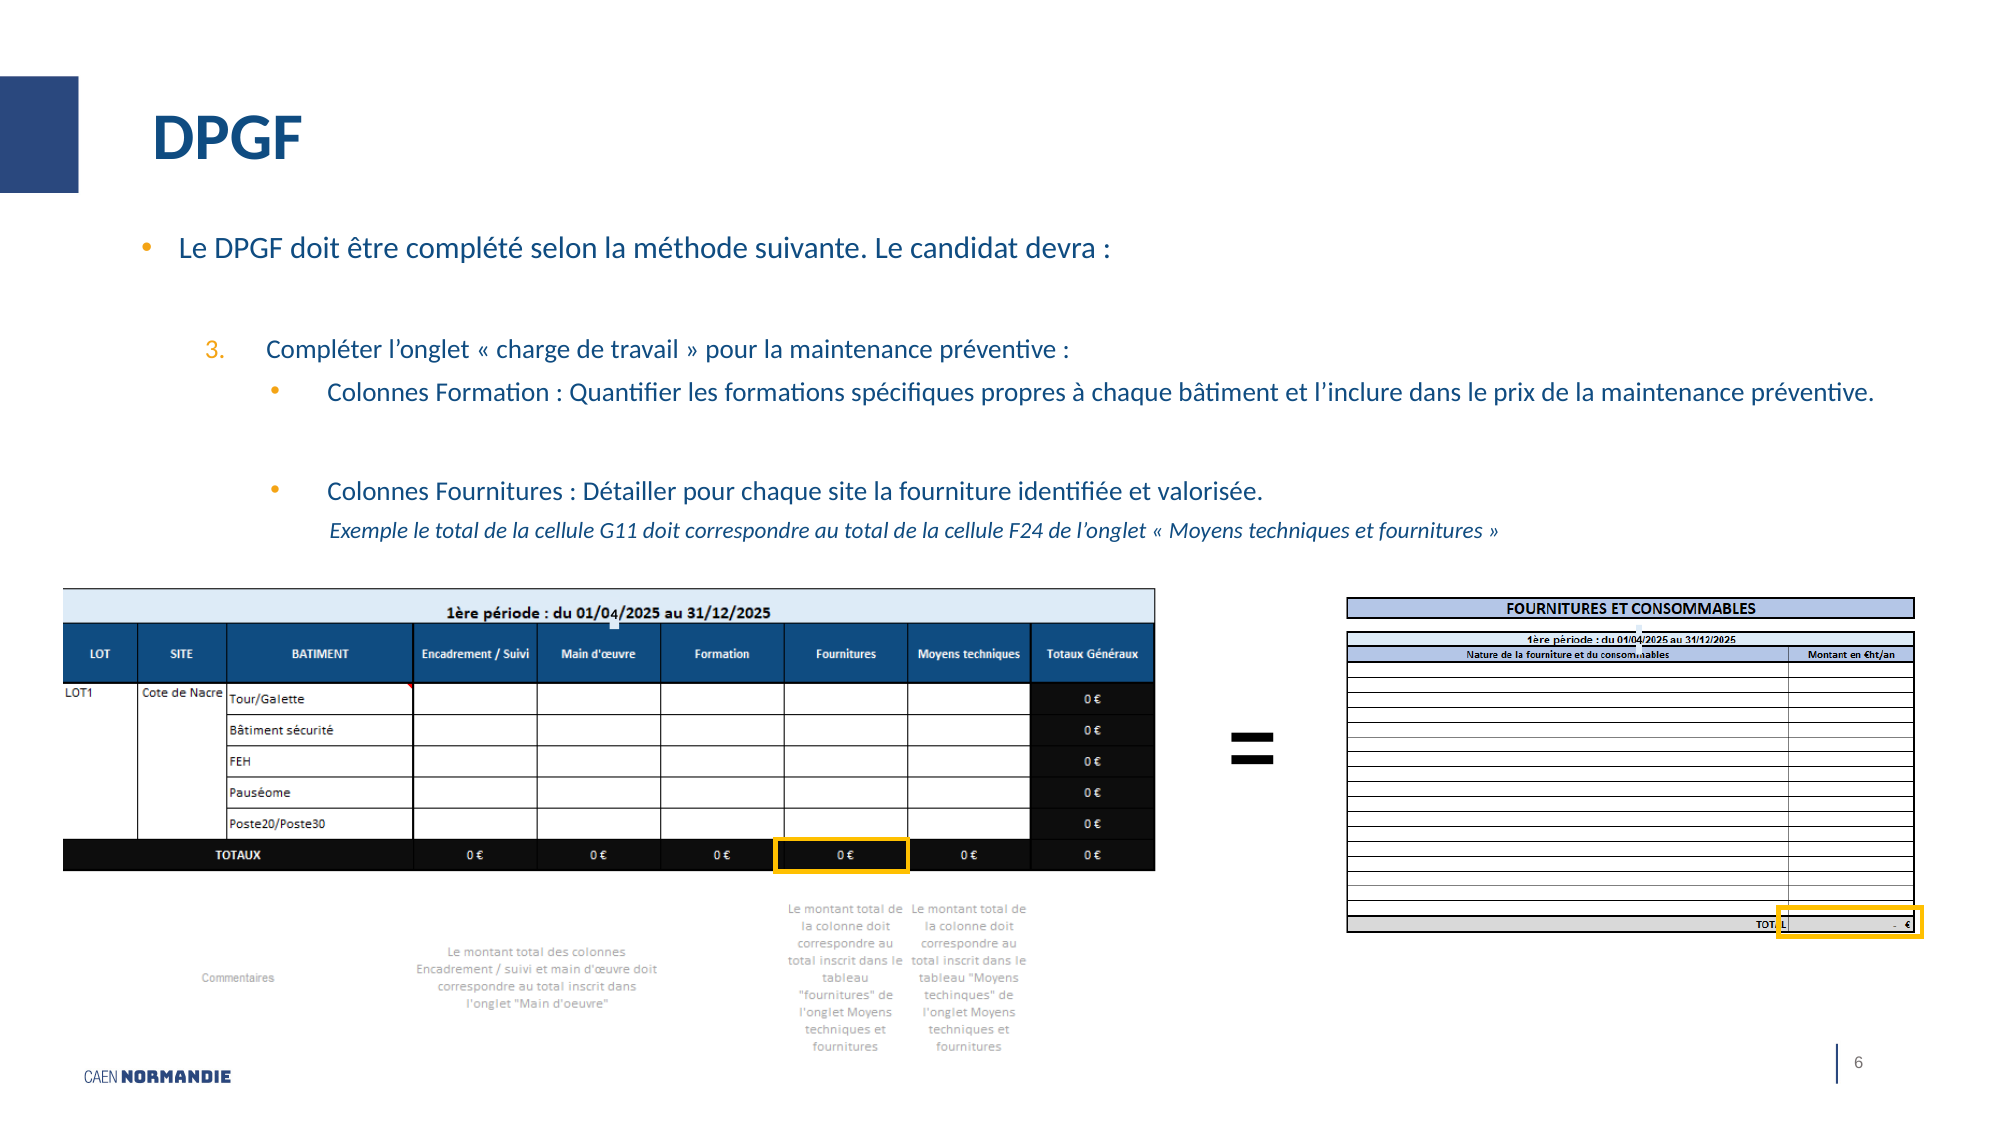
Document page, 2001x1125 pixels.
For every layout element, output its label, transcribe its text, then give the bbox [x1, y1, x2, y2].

picture [0, 0, 2001, 1125]
list Le DPGF doit être complété selon la méthode suivante. Le candidat devra : Compléter l’onglet « charge de travail » pour la maintenance préventive : Colonnes Formation : Quantifier les formations spécifiques propres à chaque bâtiment et l’inclure dans le prix de la maintenance préventive. Colonnes Fournitures : Détailler pour chaque site la fourniture identifiée et valorisée. Exemple le total de la cellule G11 doit correspondre au total de la cellule F24 de l’onglet « Moyens techniques et fournitures » [123, 224, 1905, 586]
text_box = [1214, 685, 1316, 801]
slide_number 6 [1839, 1031, 1941, 1092]
title DPGF [137, 81, 1863, 195]
